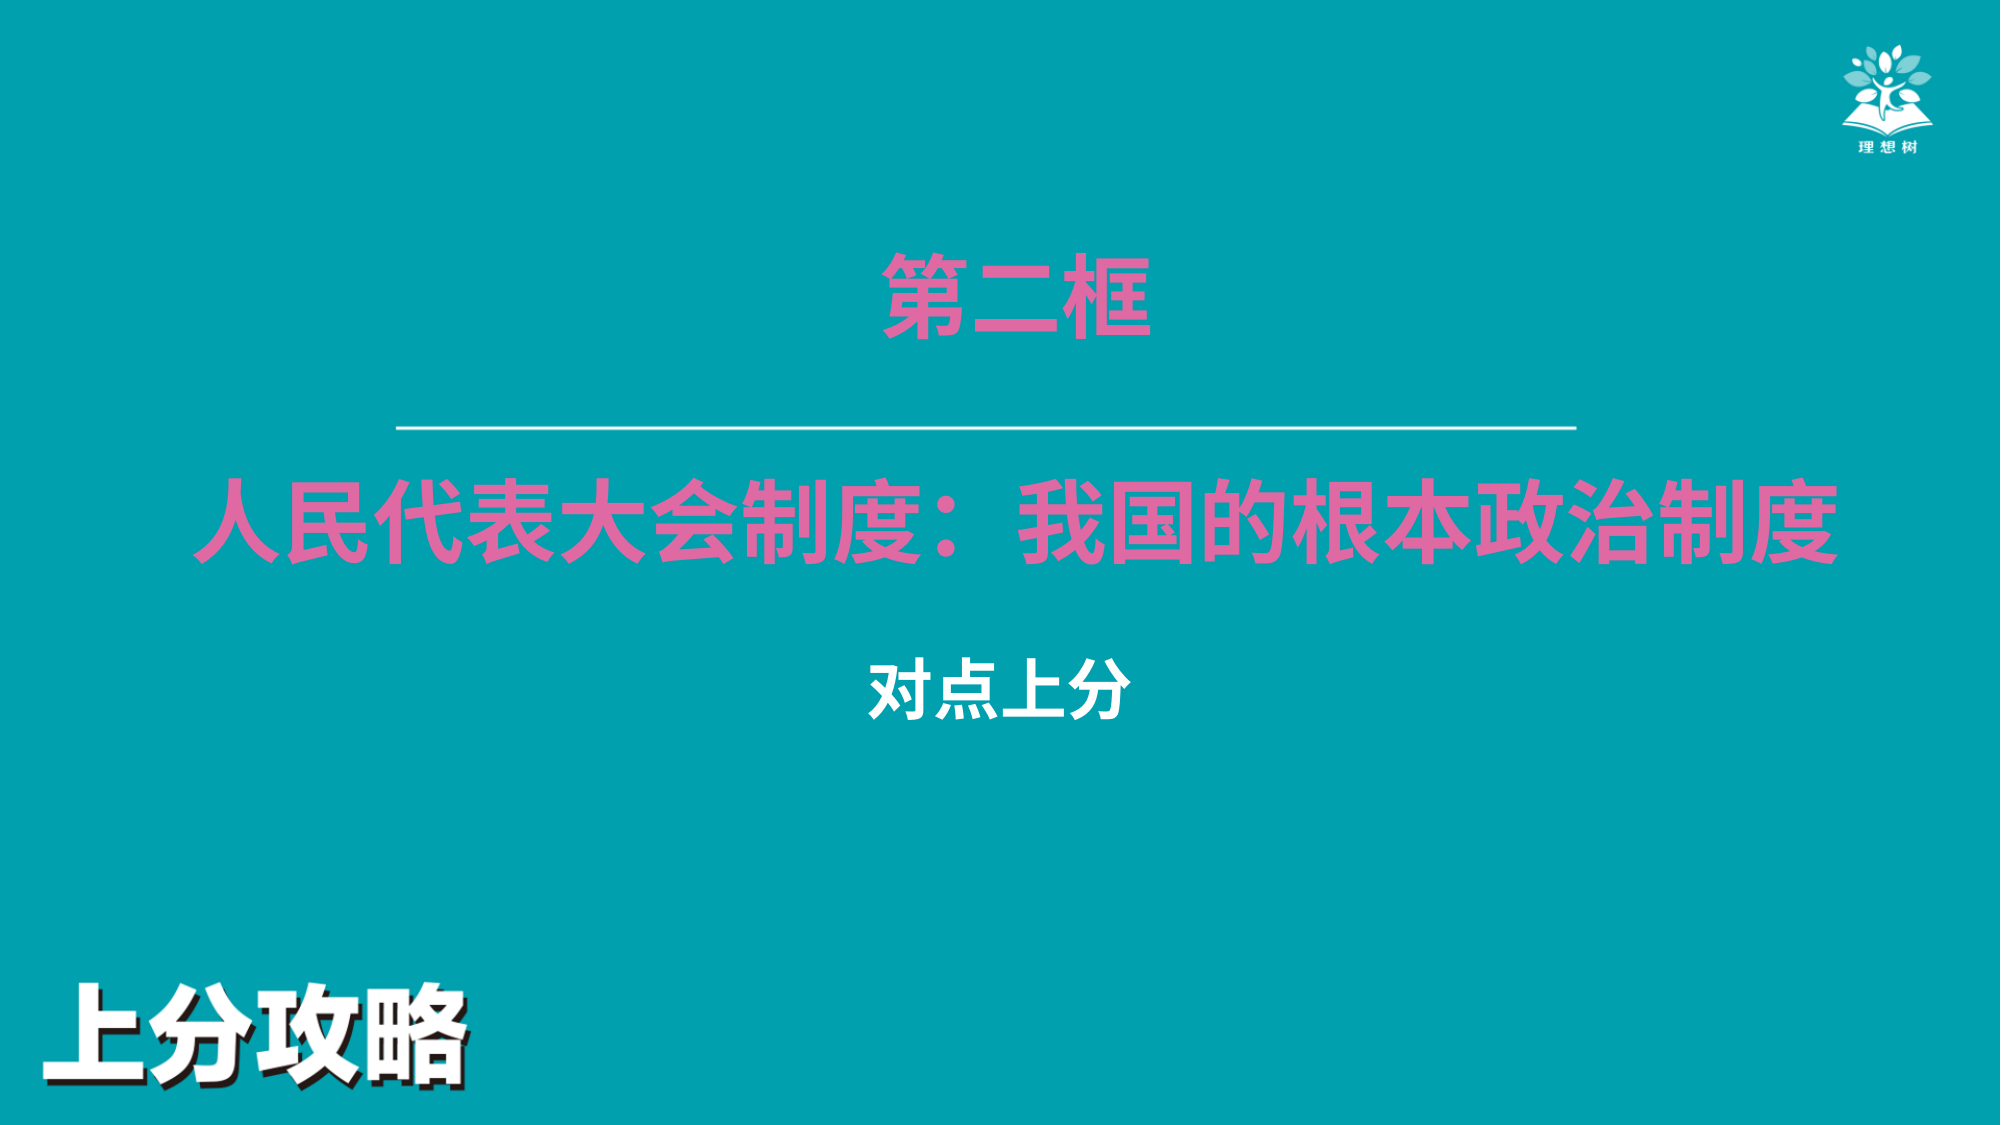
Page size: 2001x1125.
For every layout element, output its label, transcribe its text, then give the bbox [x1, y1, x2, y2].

picture [0, 0, 2000, 633]
picture [0, 740, 2000, 1125]
text_box 第二框 人民代表大会制度：我国的根本政治制度 [174, 306, 1859, 505]
text_box 对点上分 [0, 633, 2000, 740]
